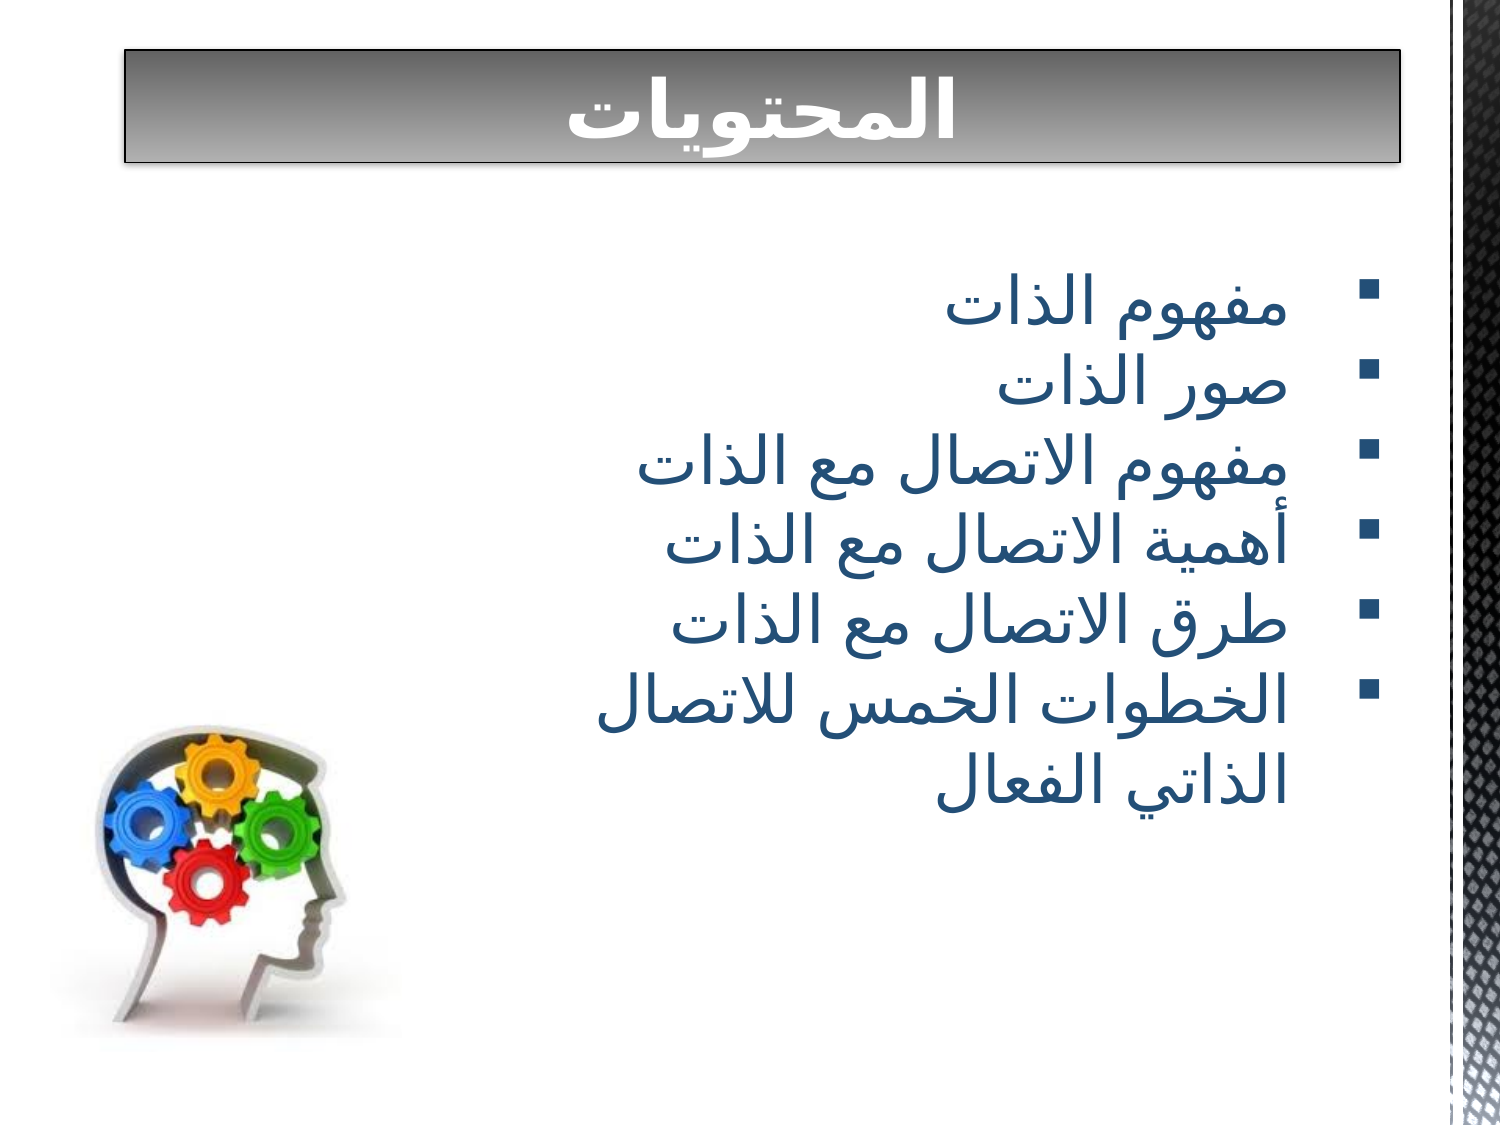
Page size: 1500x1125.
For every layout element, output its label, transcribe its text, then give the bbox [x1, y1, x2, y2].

picture [49, 699, 402, 1052]
picture [1447, 0, 1500, 1125]
title المحتويات [124, 49, 1401, 163]
text_box مفهوم الذات صور الذات مفهوم الاتصال مع الذات أهمية الاتصال مع الذات طرق الاتصال مع الذات الخطوات الخمس للاتصال الذاتي الفعال [424, 250, 1400, 825]
